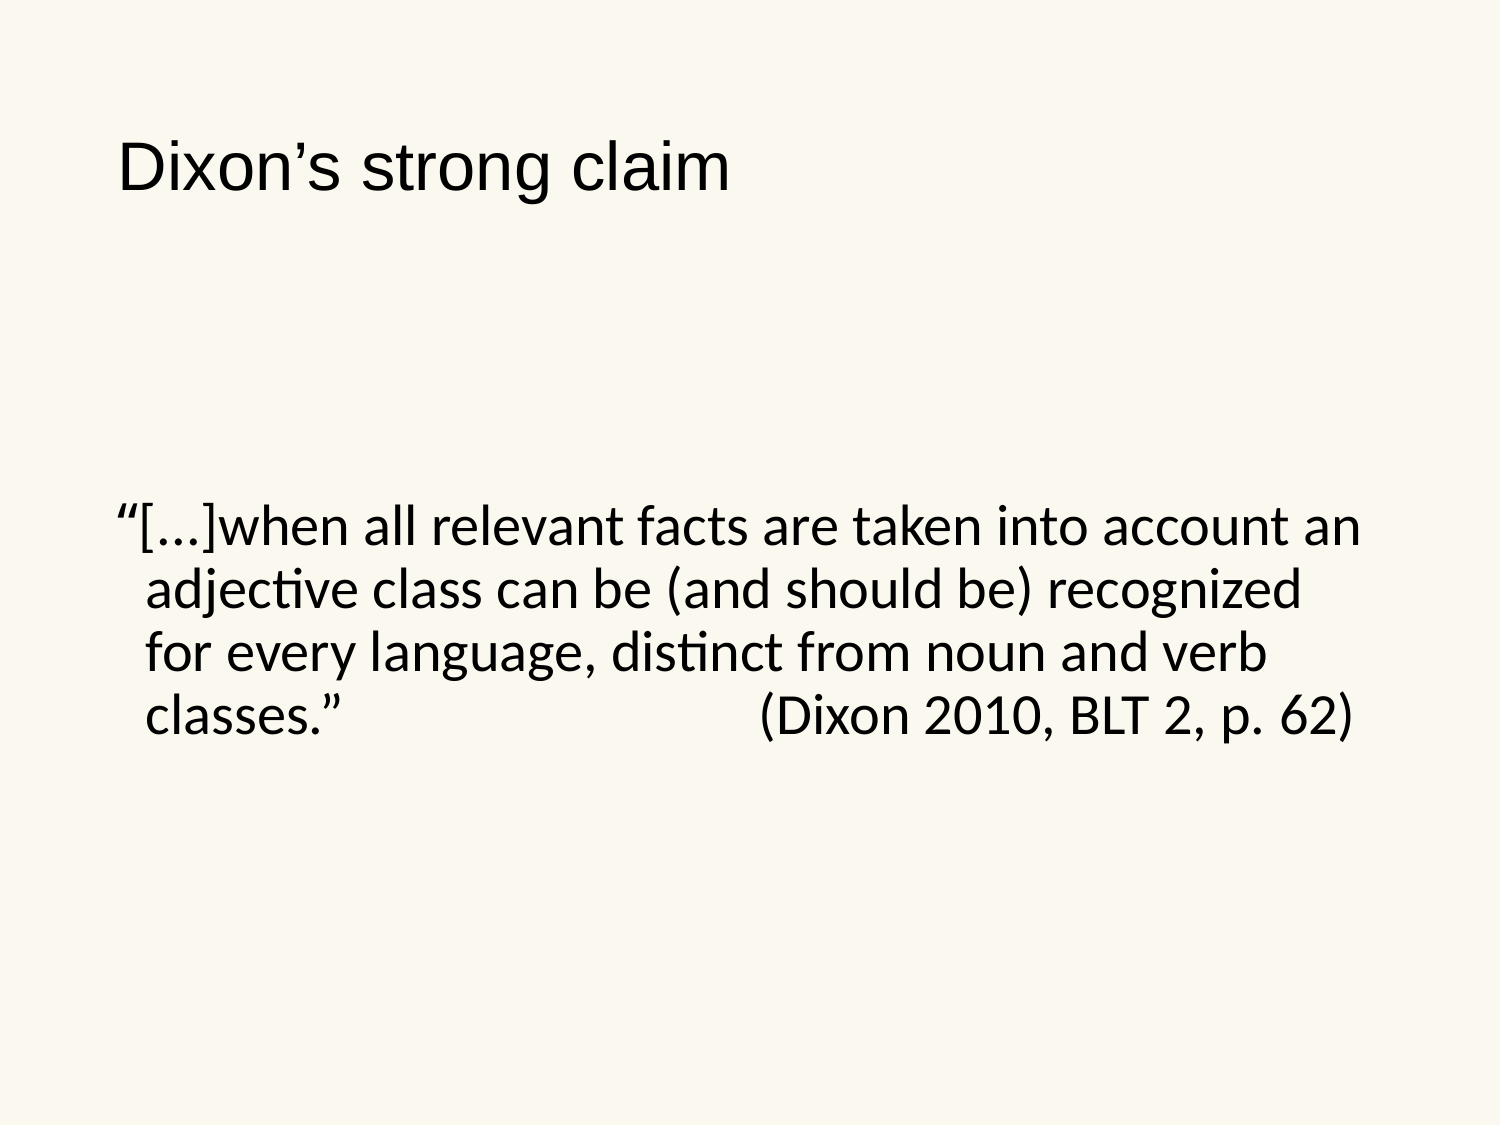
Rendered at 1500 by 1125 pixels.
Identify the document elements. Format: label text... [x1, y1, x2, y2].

text_box “[...]when all relevant facts are taken into account an adjective class can be (and should be) recognized for every language, distinct from noun and verb classes.” (Dixon 2010, BLT 2, p. 62) [103, 299, 1397, 1014]
text_box Dixon’s strong claim [103, 59, 1397, 278]
